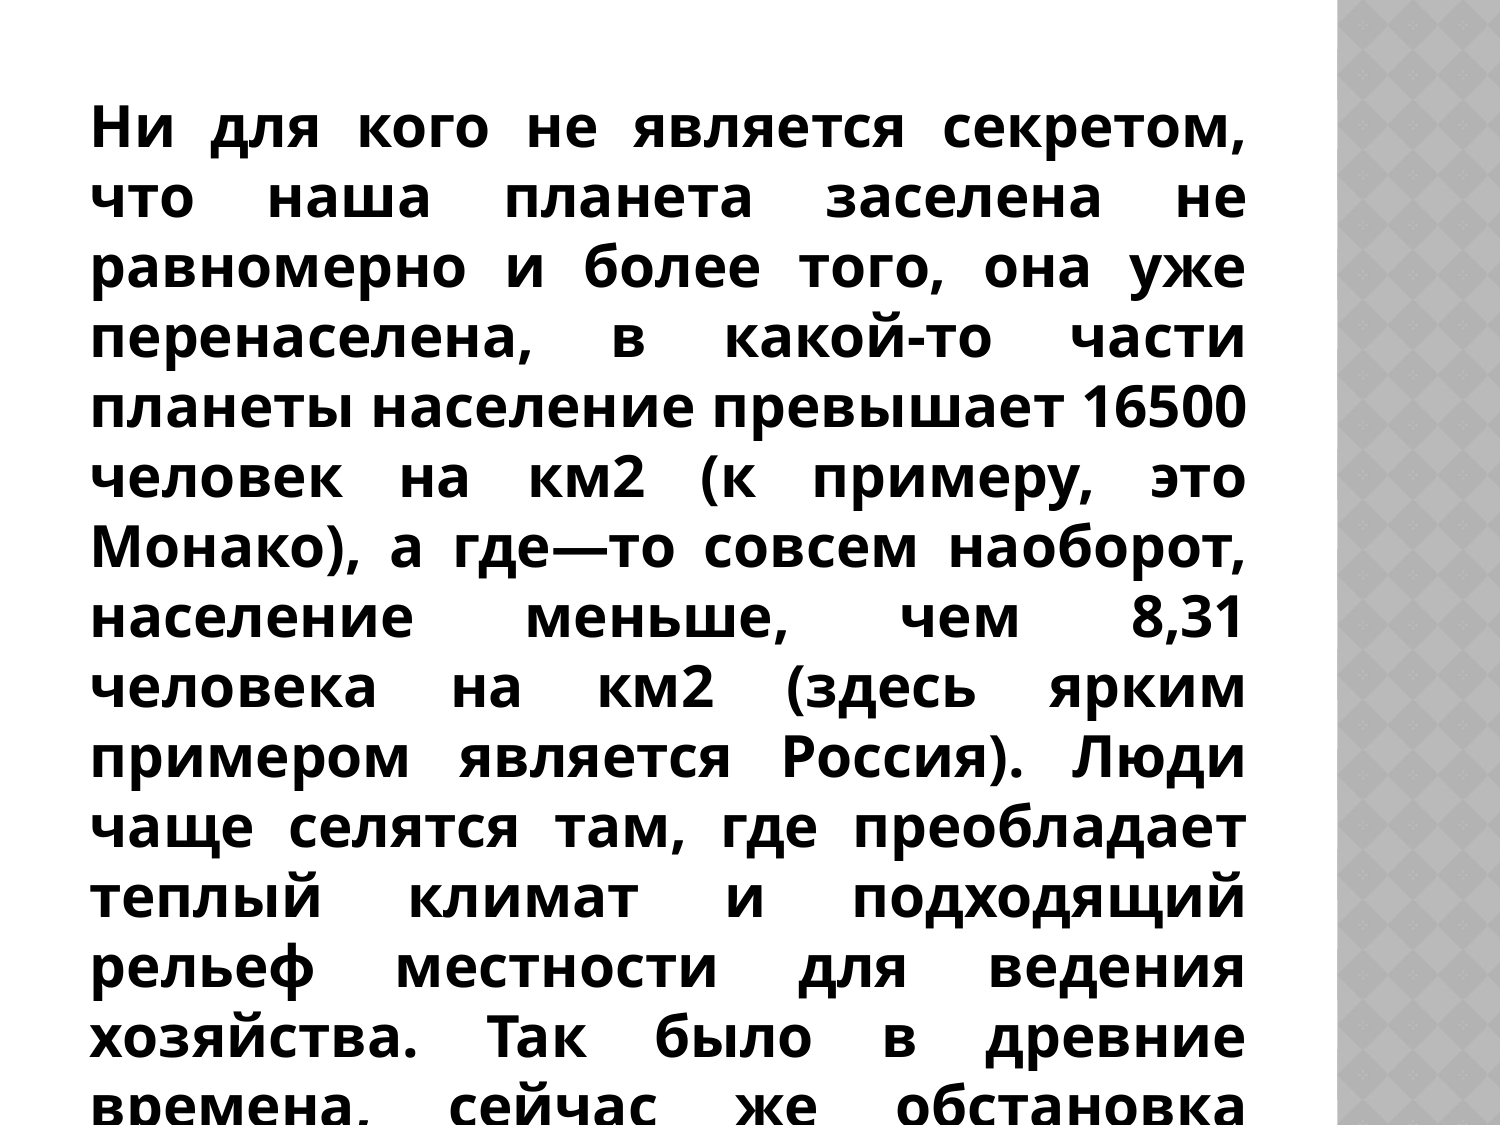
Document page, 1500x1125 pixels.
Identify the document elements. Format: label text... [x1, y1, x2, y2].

list Ни для кого не является секретом, что наша планета заселена не равномерно и более того, она уже перенаселена, в какой-то части планеты население превышает 16500 человек на км2 (к примеру, это Монако), а где—то совсем наоборот, население меньше, чем 8,31 человека на км2 (здесь ярким примером является Россия). Люди чаще селятся там, где преобладает теплый климат и подходящий рельеф местности для ведения хозяйства. Так было в древние времена, сейчас же обстановка изменилась. При помощи современных технологий люди стали заселять те уголки планеты, которые раньше для жизни были невозможны. Но все не так просто, как кажется на первый взгляд. Дело не только в климате и рельефе, многое зависит от экономического положения государства. [75, 82, 1263, 1059]
